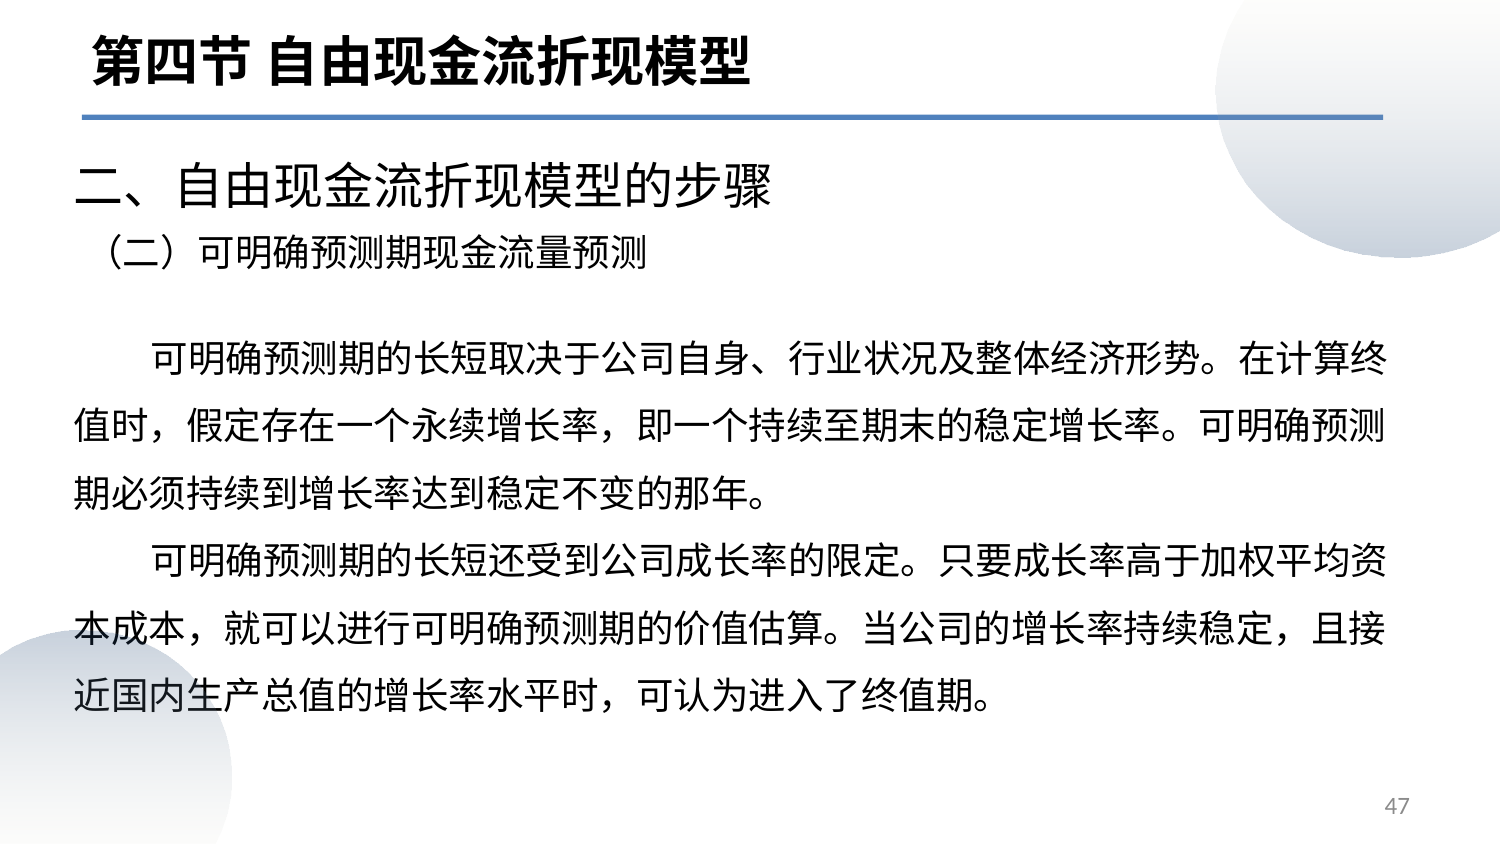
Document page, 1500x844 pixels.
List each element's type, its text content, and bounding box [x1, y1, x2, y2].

text_box 二、自由现金流折现模型的步骤 [58, 117, 1256, 200]
text_box [0, 627, 234, 844]
title （二）可明确预测期现金流量预测 [70, 210, 1421, 293]
list 可明确预测期的长短取决于公司自身、行业状况及整体经济形势。在计算终值时，假定存在一个永续增长率，即一个持续至期末的稳定增长率。可明确预测期必须持续到增长率达到稳定不变的那年。 可明确预测期的长短还受到公司成长率的限定。只要成长率高于加权平均资本成本，就可以进行可明确预测期的价值估算。当公司的增长率持续稳定，且接近国内生产总值的增长率水平时，可认为进入了终值期。 [58, 304, 1409, 788]
text_box [1213, 0, 1500, 260]
slide_number 47 [1074, 782, 1425, 827]
text_box 第四节 自由现金流折现模型 [74, 11, 1234, 107]
